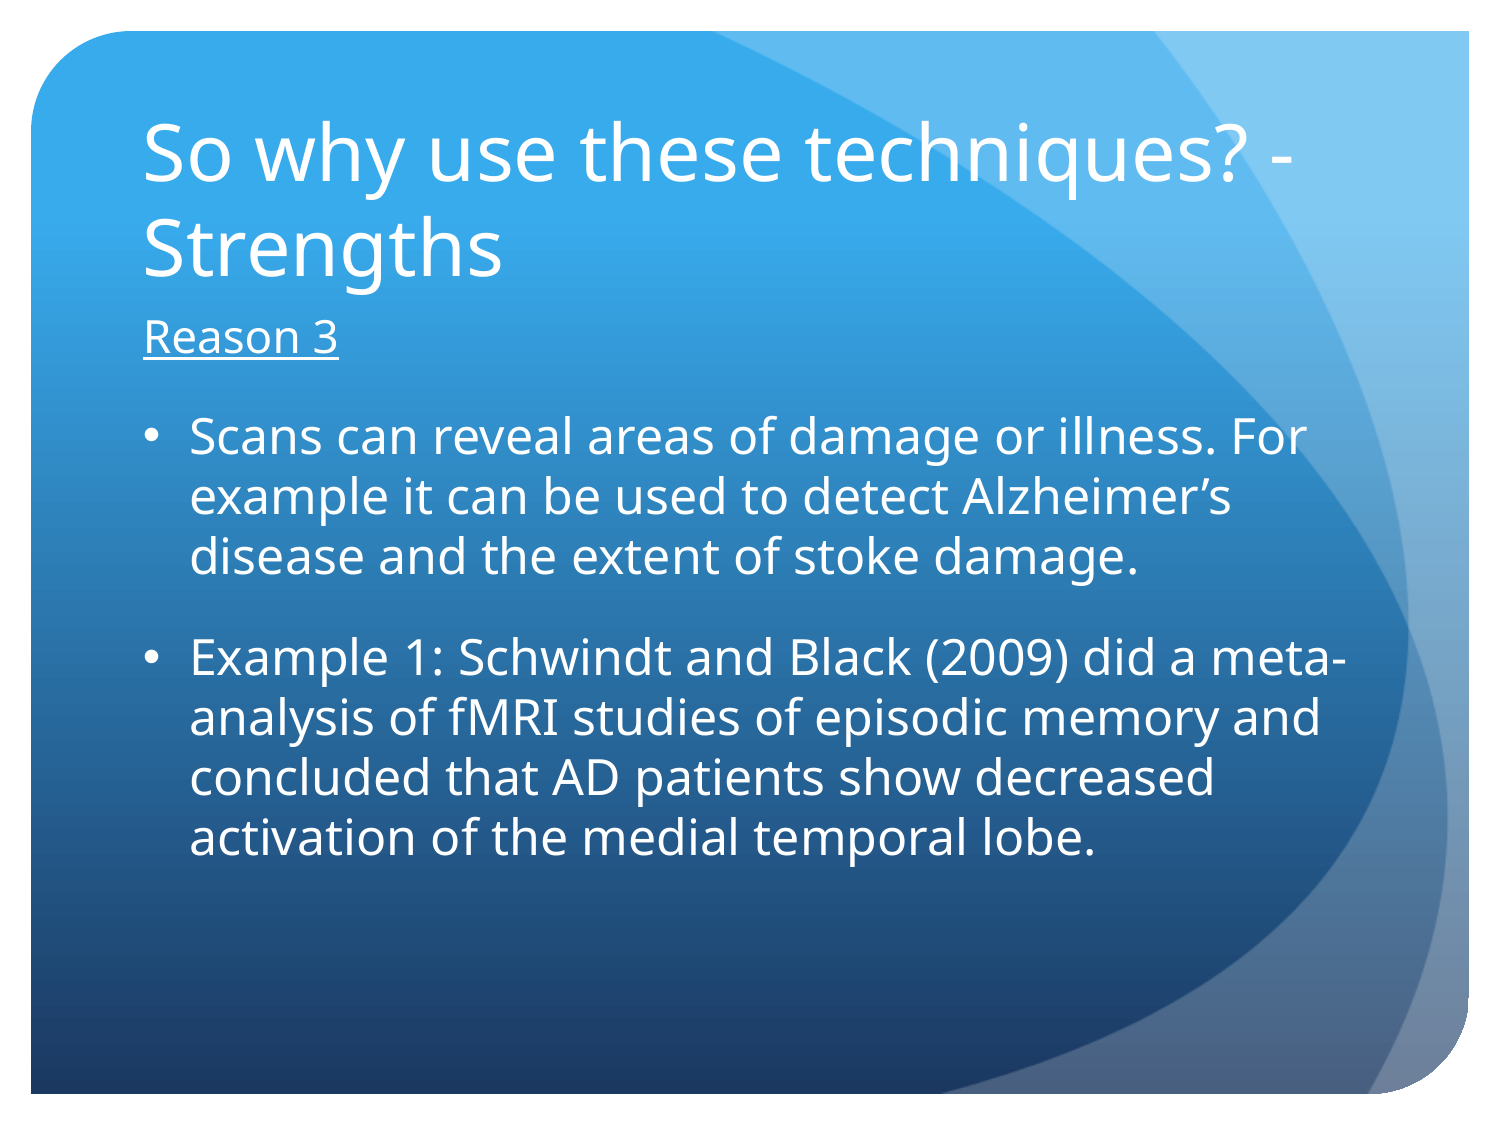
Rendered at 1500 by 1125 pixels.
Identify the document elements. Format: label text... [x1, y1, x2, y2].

title So why use these techniques? -Strengths [127, 62, 1372, 299]
list Reason 3 Scans can reveal areas of damage or illness. For example it can be used to detect Alzheimer’s disease and the extent of stoke damage. Example 1: Schwindt and Black (2009) did a meta-analysis of fMRI studies of episodic memory and concluded that AD patients show decreased activation of the medial temporal lobe. [127, 299, 1372, 1024]
picture [24, 30, 1473, 1094]
